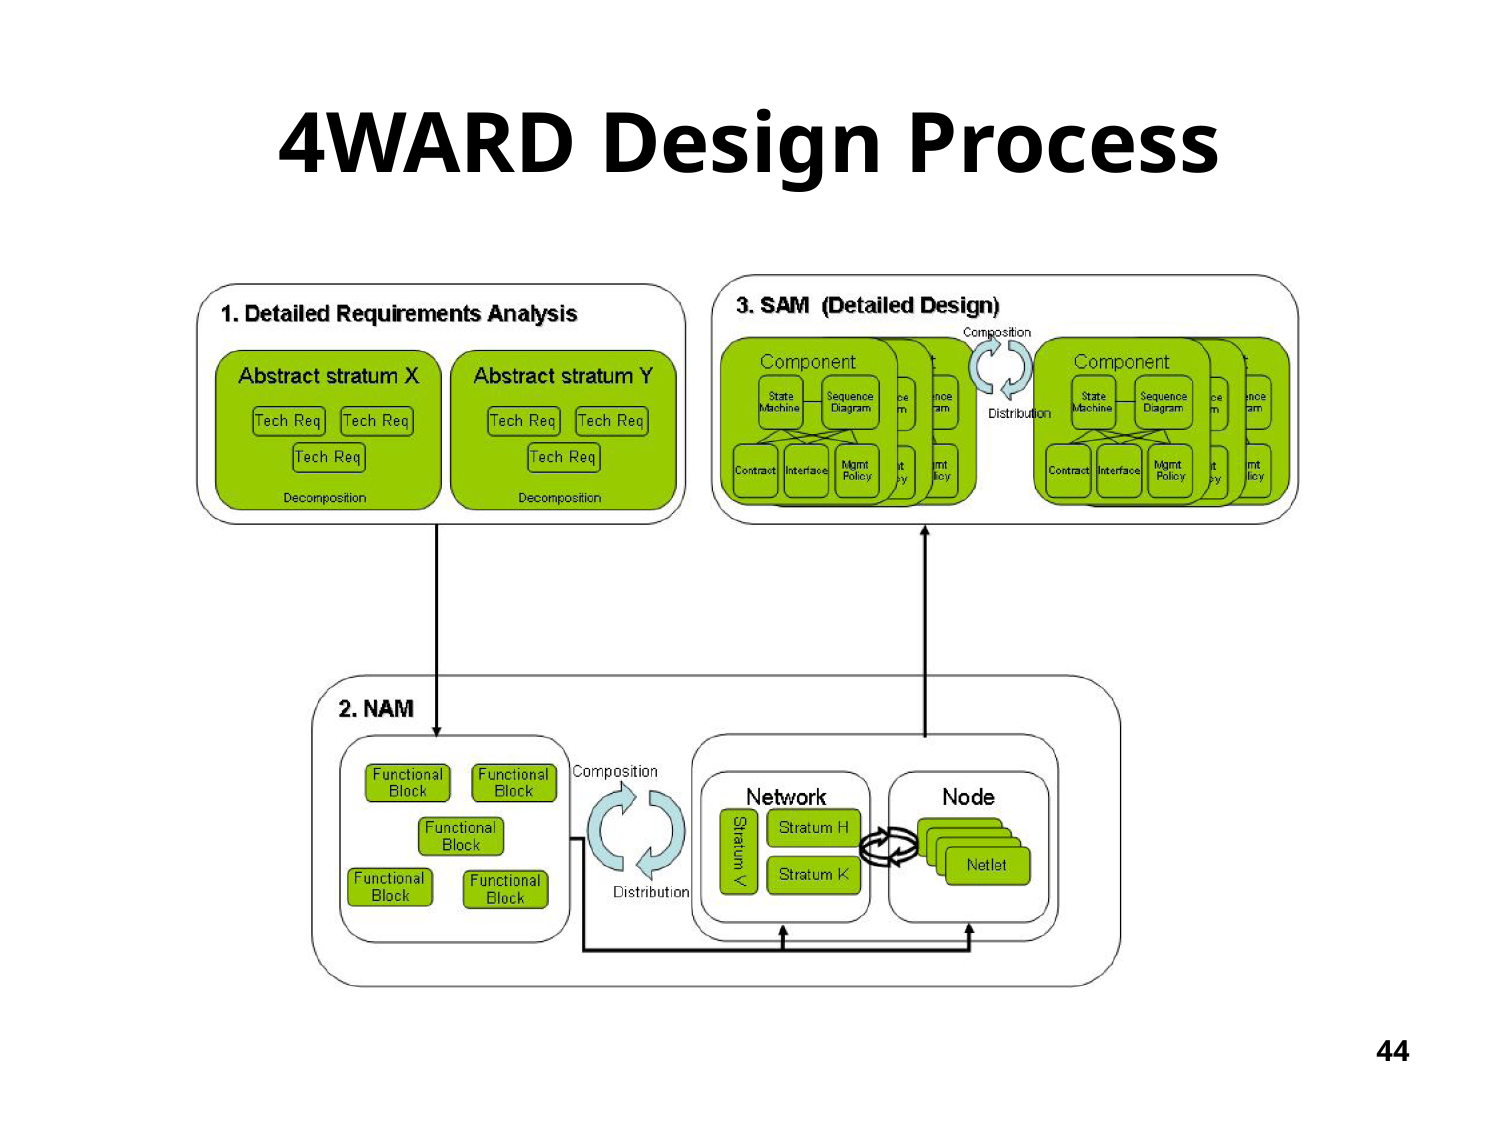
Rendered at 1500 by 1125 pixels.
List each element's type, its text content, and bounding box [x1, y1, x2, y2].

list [179, 262, 1321, 1006]
title 4WARD Design Process [74, 44, 1426, 233]
slide_number 44 [1074, 1024, 1426, 1103]
